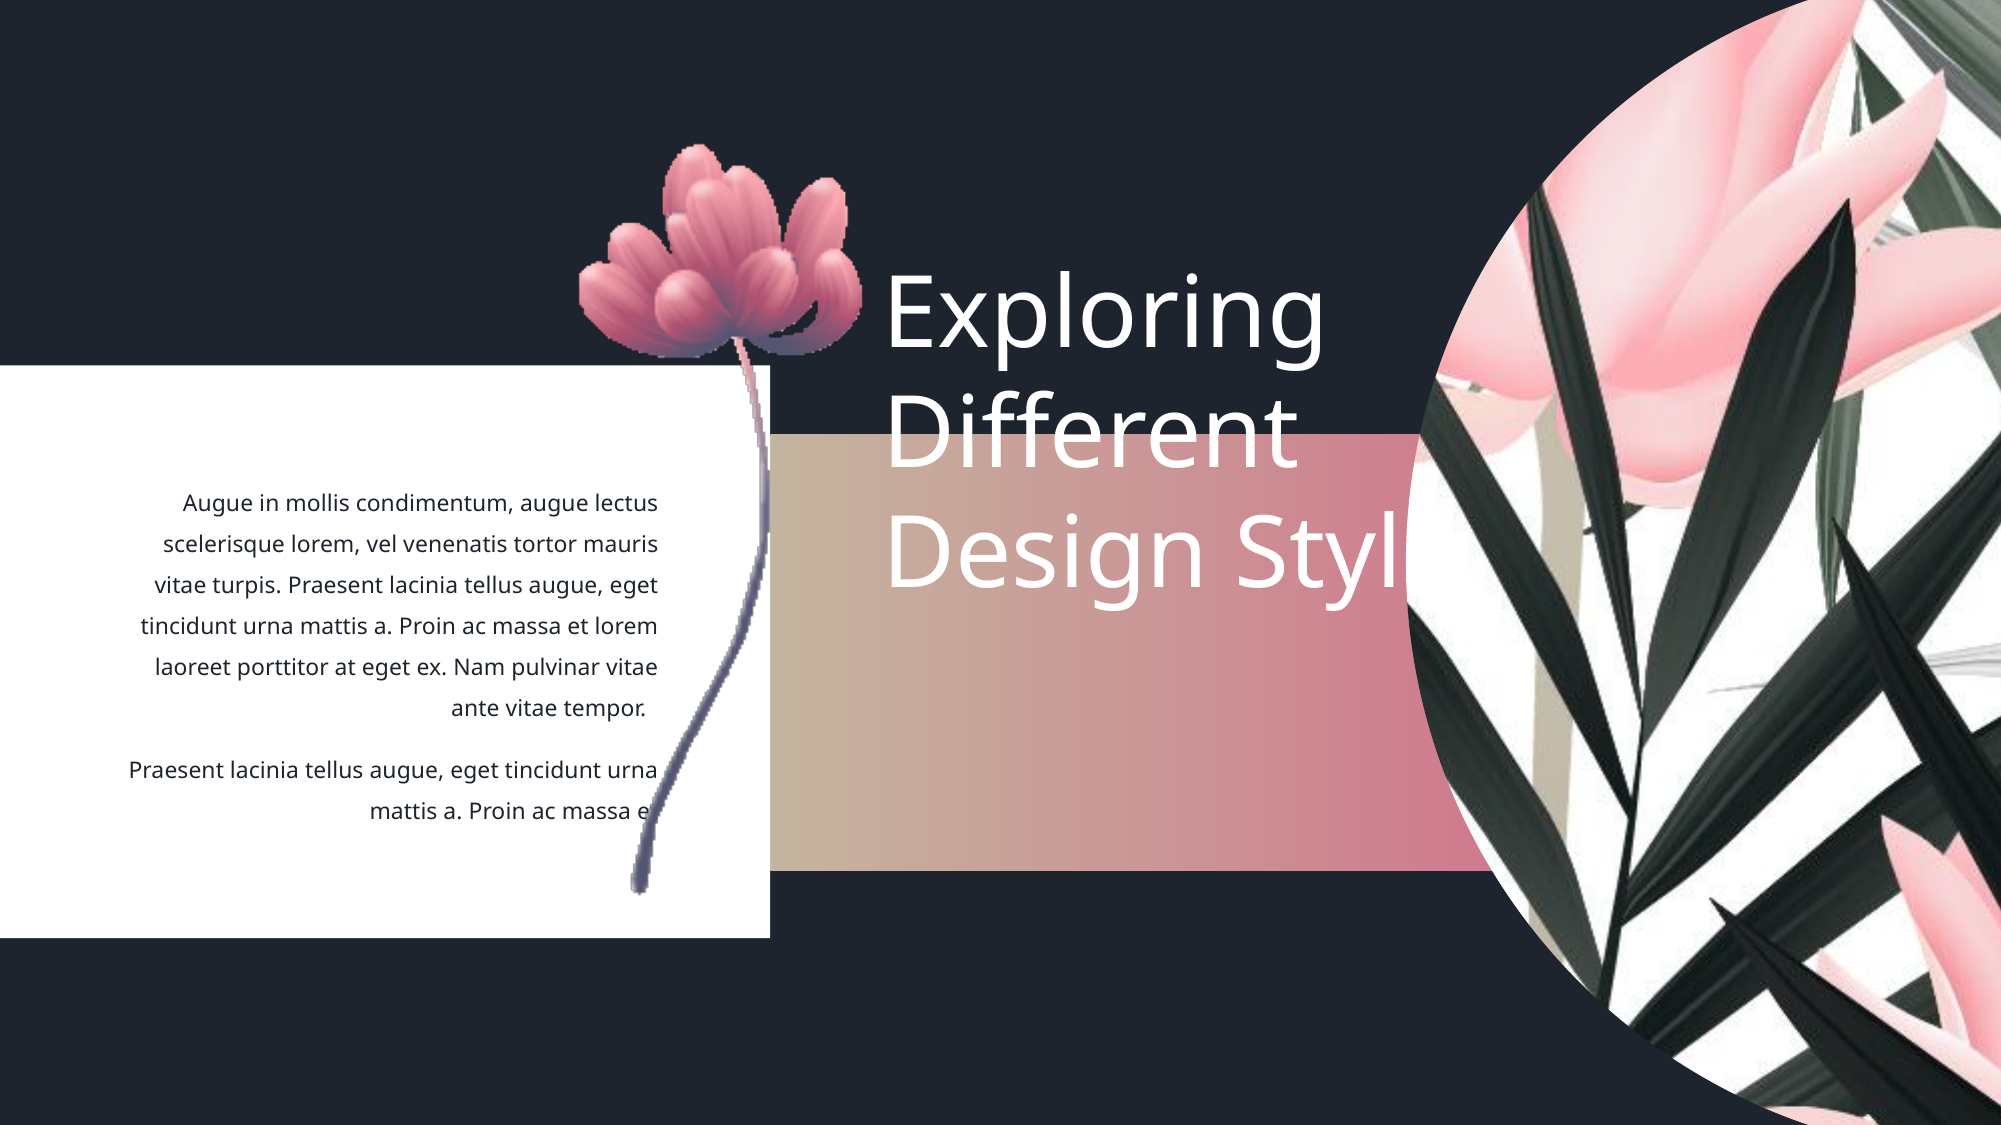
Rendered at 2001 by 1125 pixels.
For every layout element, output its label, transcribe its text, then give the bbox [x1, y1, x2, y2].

text_box Praesent lacinia tellus augue, eget tincidunt urna mattis a. Proin ac massa et [97, 734, 576, 832]
text_box [0, 364, 771, 939]
picture [1405, 0, 2001, 1125]
text_box [868, 615, 1405, 872]
text_box Augue in mollis condimentum, augue lectus scelerisque lorem, vel venenatis tortor mauris vitae turpis. Praesent lacinia tellus augue, eget tincidunt urna mattis a. Proin ac massa et lorem laoreet porttitor at eget ex. Nam pulvinar vitae ante vitae tempor. [97, 467, 576, 729]
text_box Exploring Different Design Style [868, 239, 1405, 615]
picture [576, 142, 868, 898]
